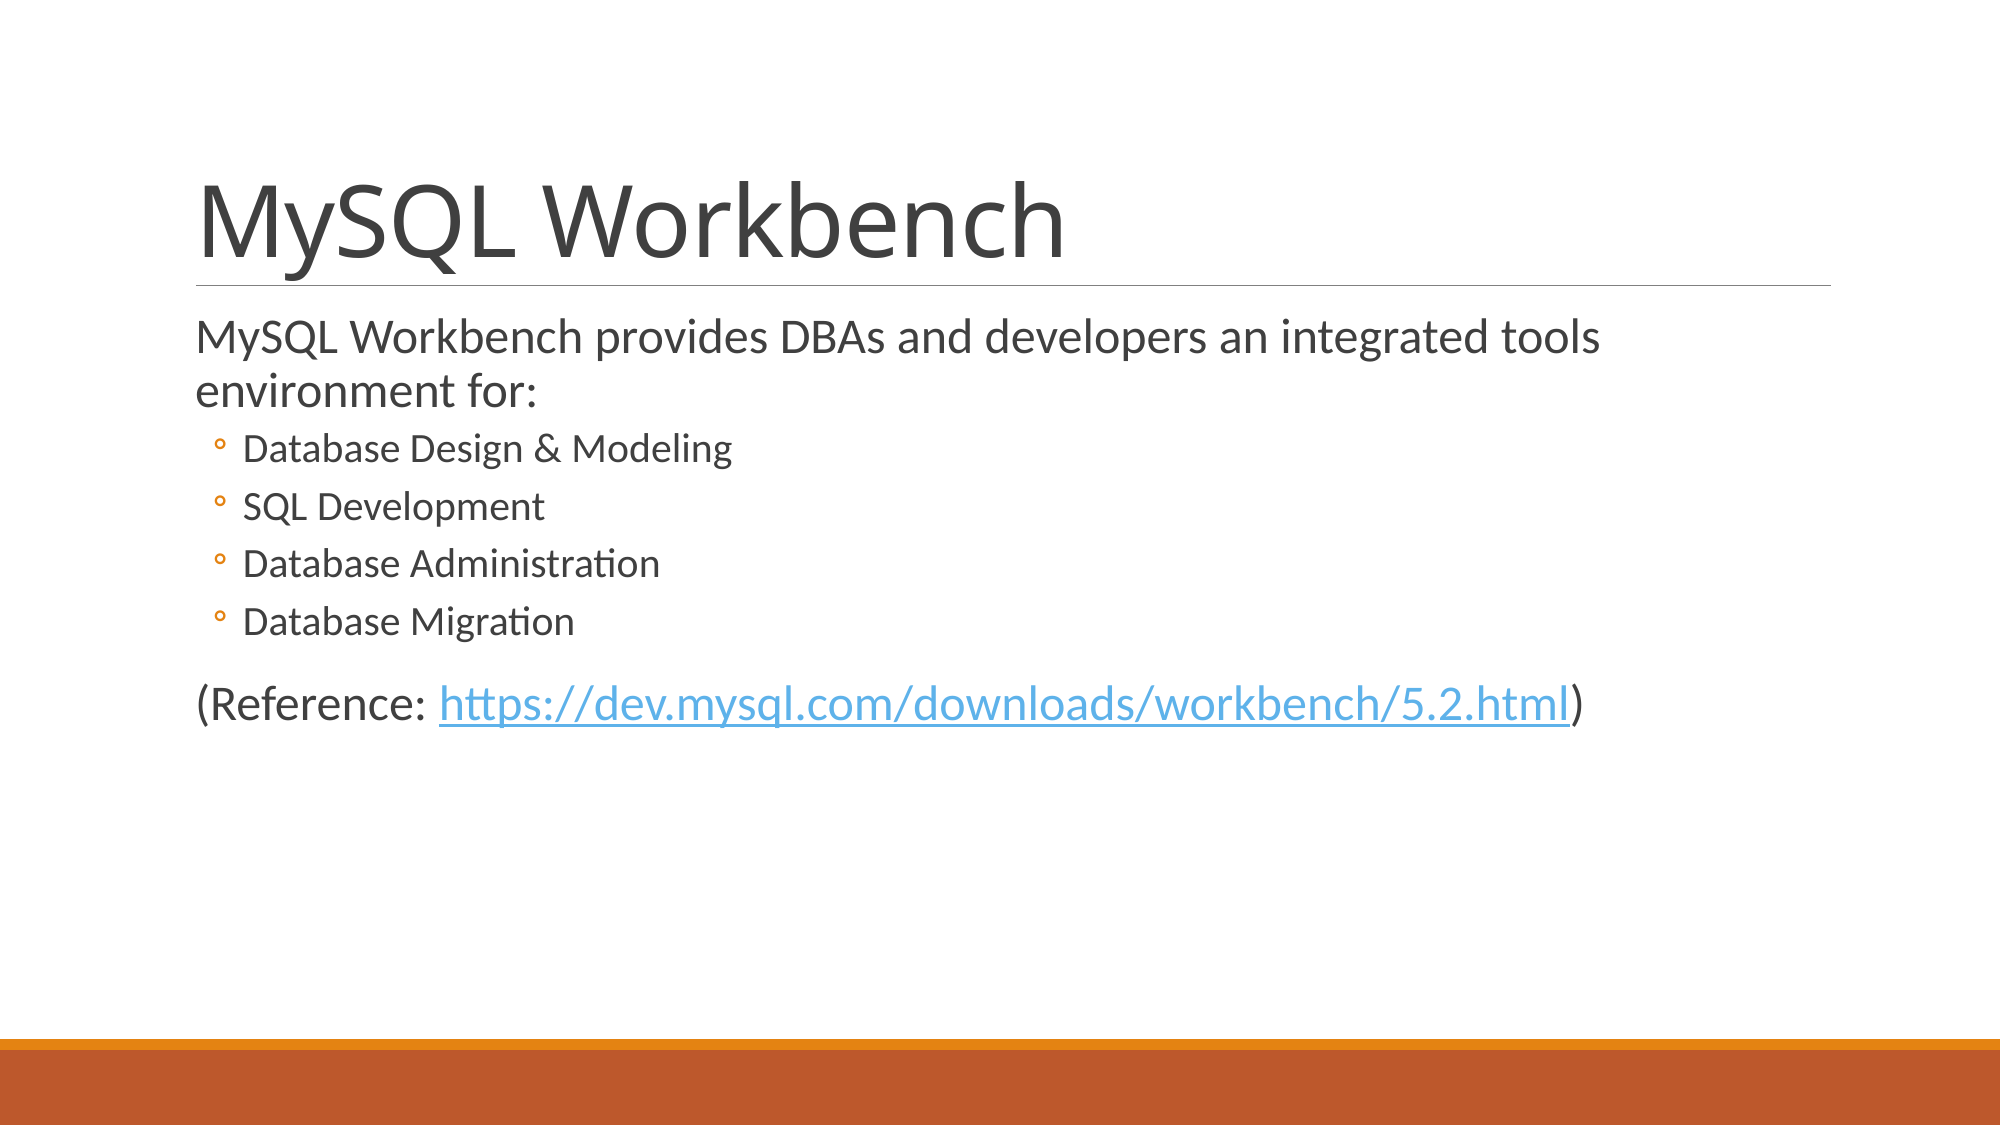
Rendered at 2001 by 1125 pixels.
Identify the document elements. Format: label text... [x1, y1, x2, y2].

title MySQL Workbench [180, 47, 1830, 285]
list MySQL Workbench provides DBAs and developers an integrated tools environment for: Database Design & Modeling SQL Development Database Administration Database Migration (Reference: https://dev.mysql.com/downloads/workbench/5.2.html) [180, 302, 1830, 963]
